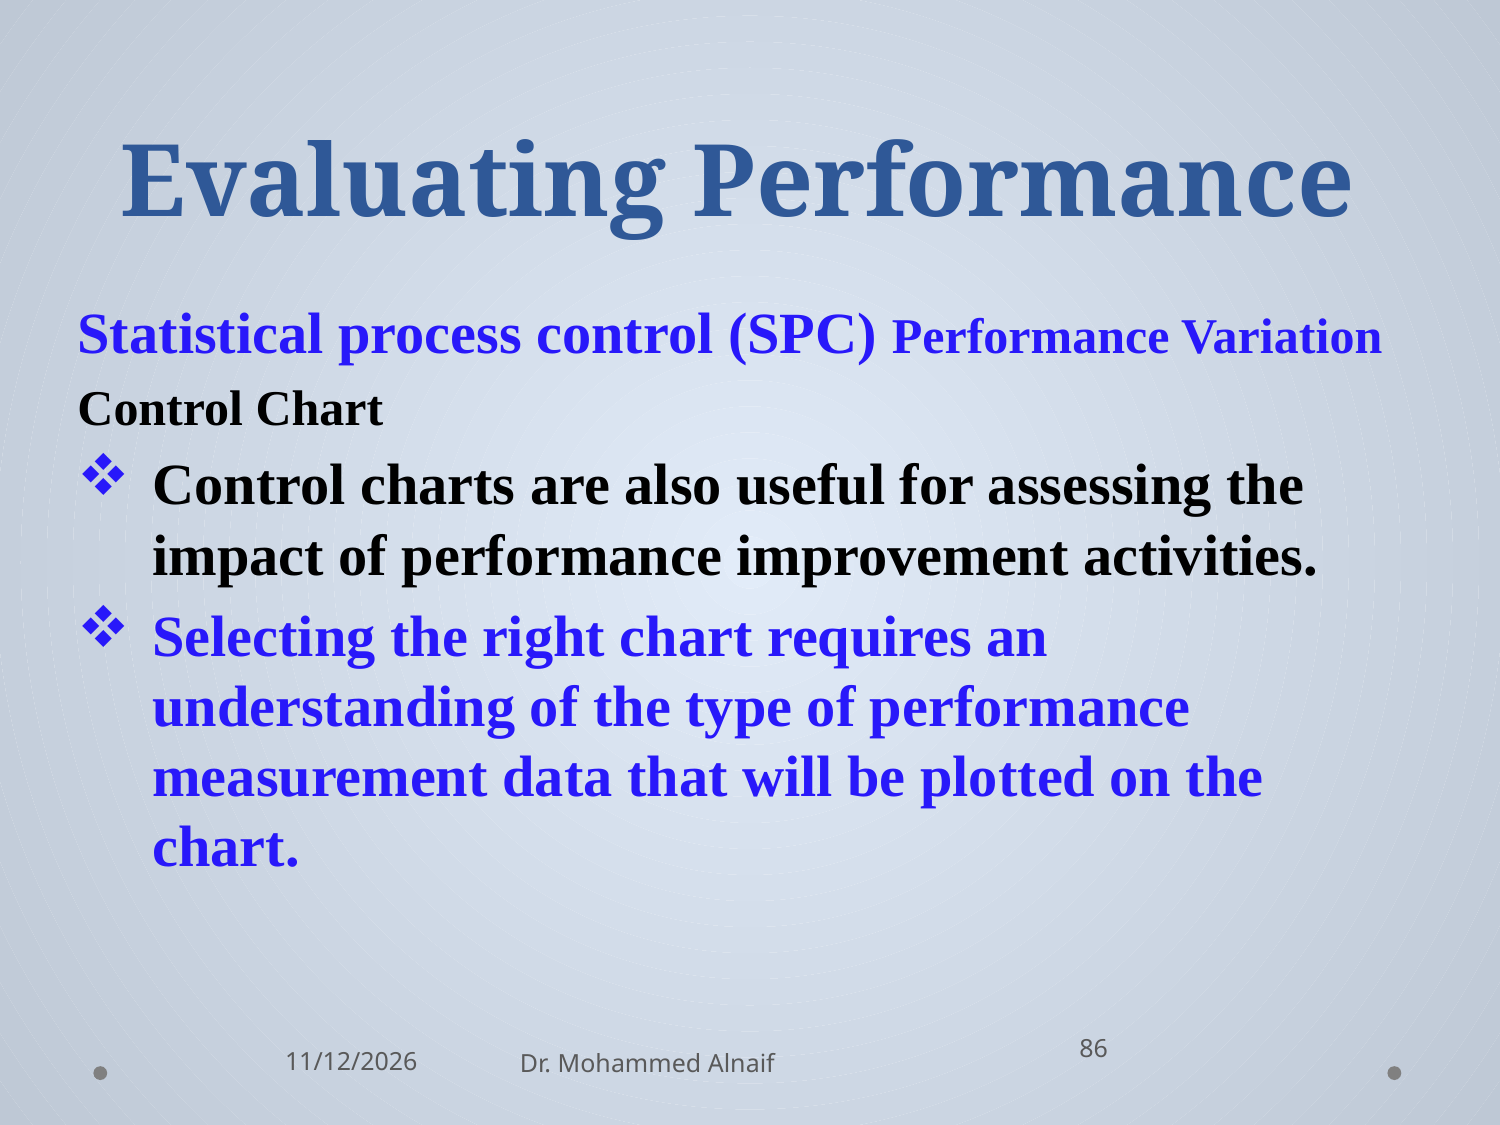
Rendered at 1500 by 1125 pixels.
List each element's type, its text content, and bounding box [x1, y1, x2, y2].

title Evaluating Performance [100, 78, 1376, 244]
subtitle Statistical process control (SPC) Performance Variation Control Chart Control charts are also useful for assessing the impact of performance improvement activities. Selecting the right chart requires an understanding of the type of performance measurement data that will be plotted on the chart. [62, 287, 1438, 1013]
slide_number 86 [1074, 1012, 1425, 1088]
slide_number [75, 1025, 425, 1100]
footer Dr. Mohammed Alnaif [512, 1025, 988, 1100]
